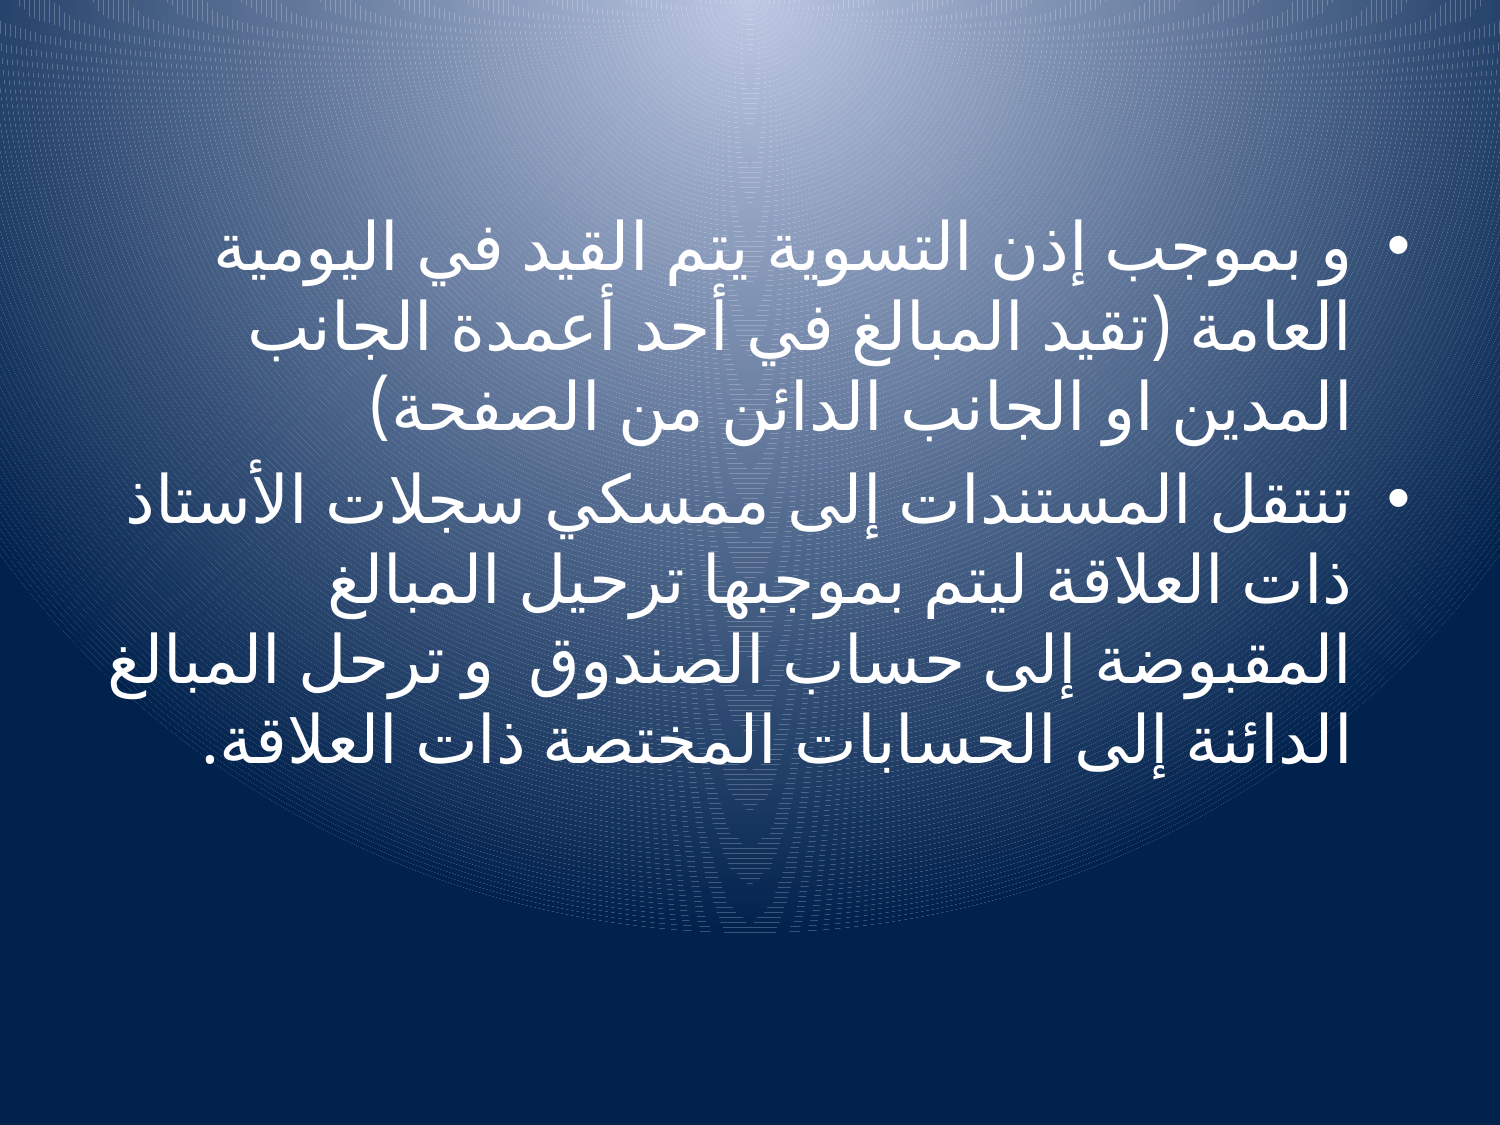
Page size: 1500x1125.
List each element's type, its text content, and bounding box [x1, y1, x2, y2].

list و بموجب إذن التسوية يتم القيد في اليومية العامة (تقيد المبالغ في أحد أعمدة الجانب المدين او الجانب الدائن من الصفحة) تنتقل المستندات إلى ممسكي سجلات الأستاذ ذات العلاقة ليتم بموجبها ترحيل المبالغ المقبوضة إلى حساب الصندوق و ترحل المبالغ الدائنة إلى الحسابات المختصة ذات العلاقة. [75, 196, 1425, 1005]
